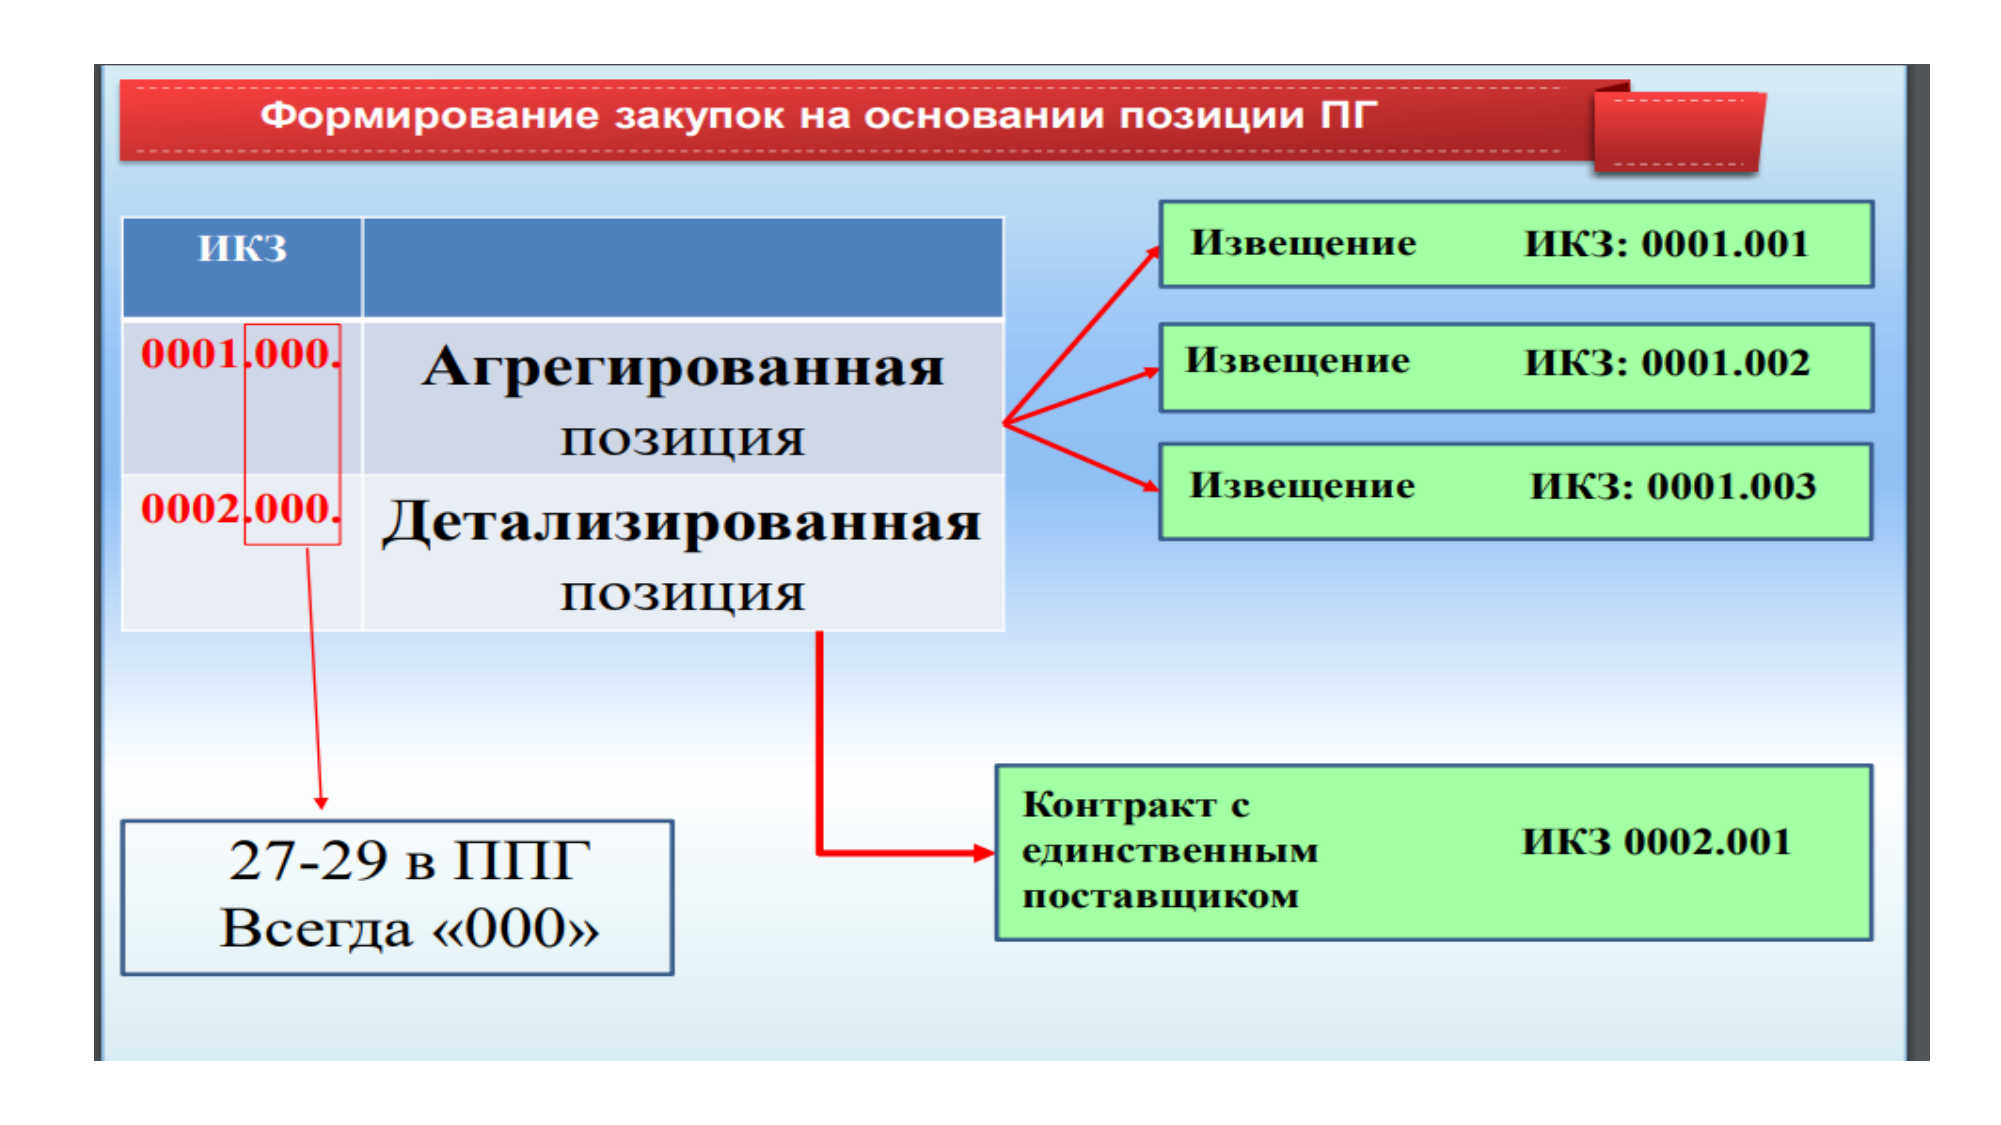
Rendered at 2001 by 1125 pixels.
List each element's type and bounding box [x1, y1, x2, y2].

picture [94, 64, 1930, 1061]
